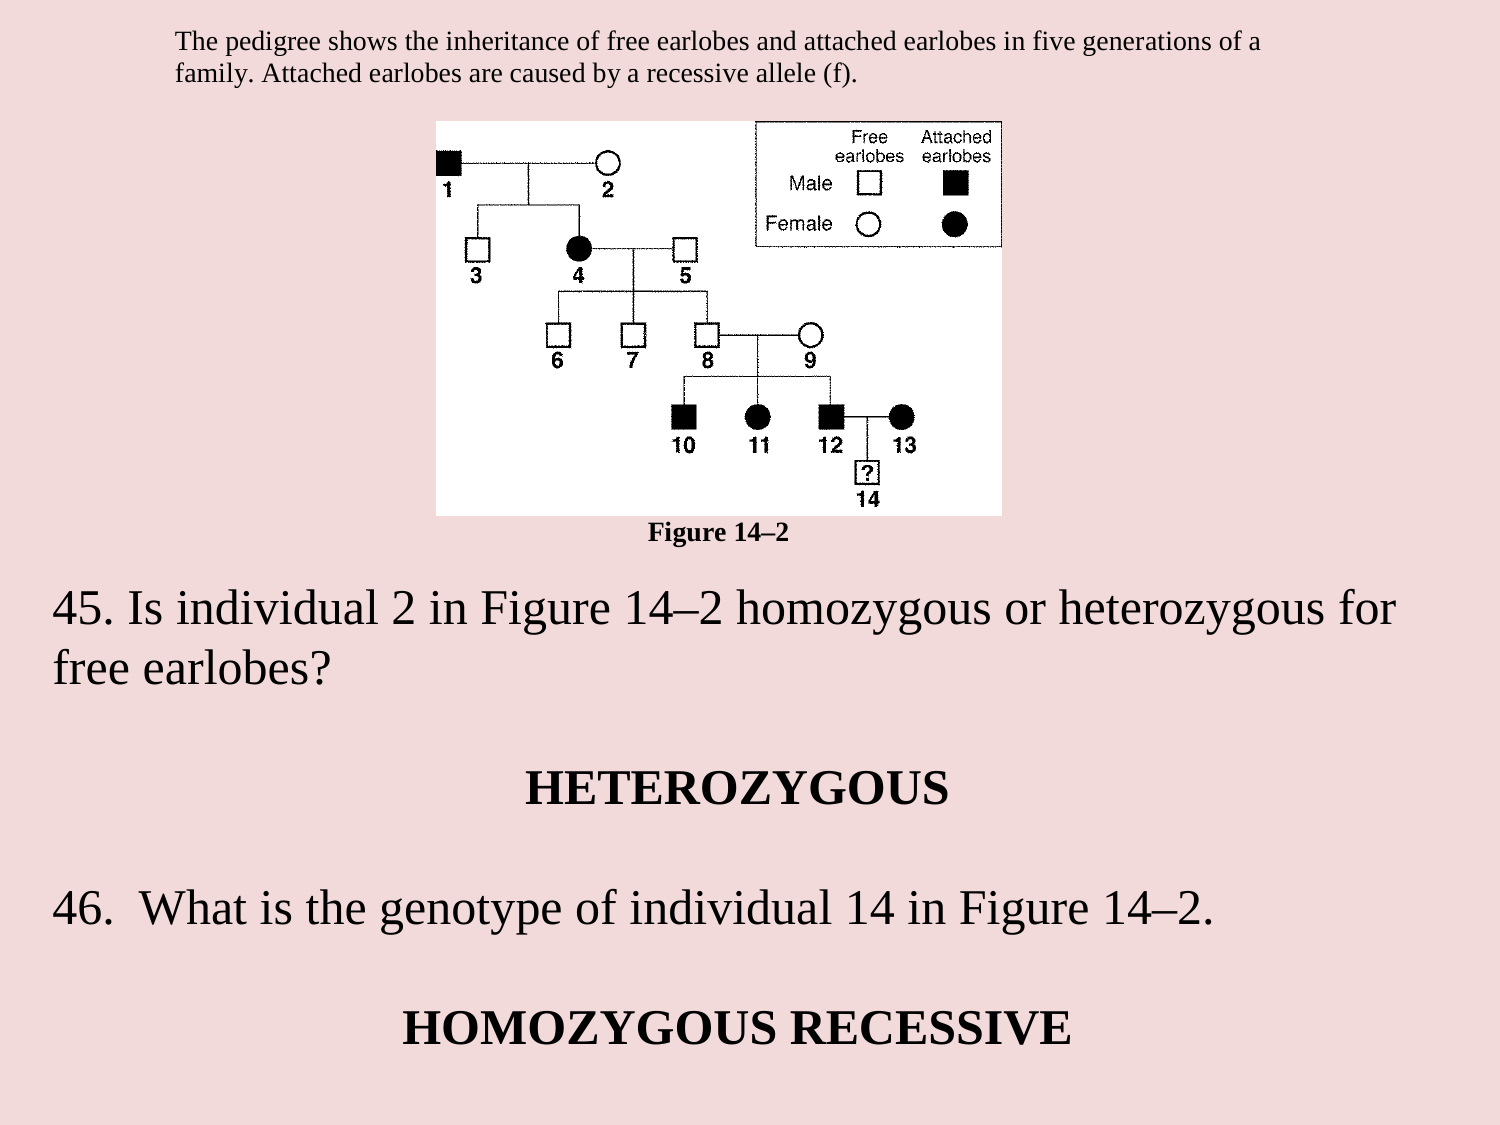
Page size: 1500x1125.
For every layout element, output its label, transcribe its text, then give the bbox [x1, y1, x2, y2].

text_box 45. Is individual 2 in Figure 14–2 homozygous or heterozygous for free earlobes? HETEROZYGOUS 46. What is the genotype of individual 14 in Figure 14–2. HOMOZYGOUS RECESSIVE [37, 567, 1438, 1063]
picture [174, 24, 1261, 549]
